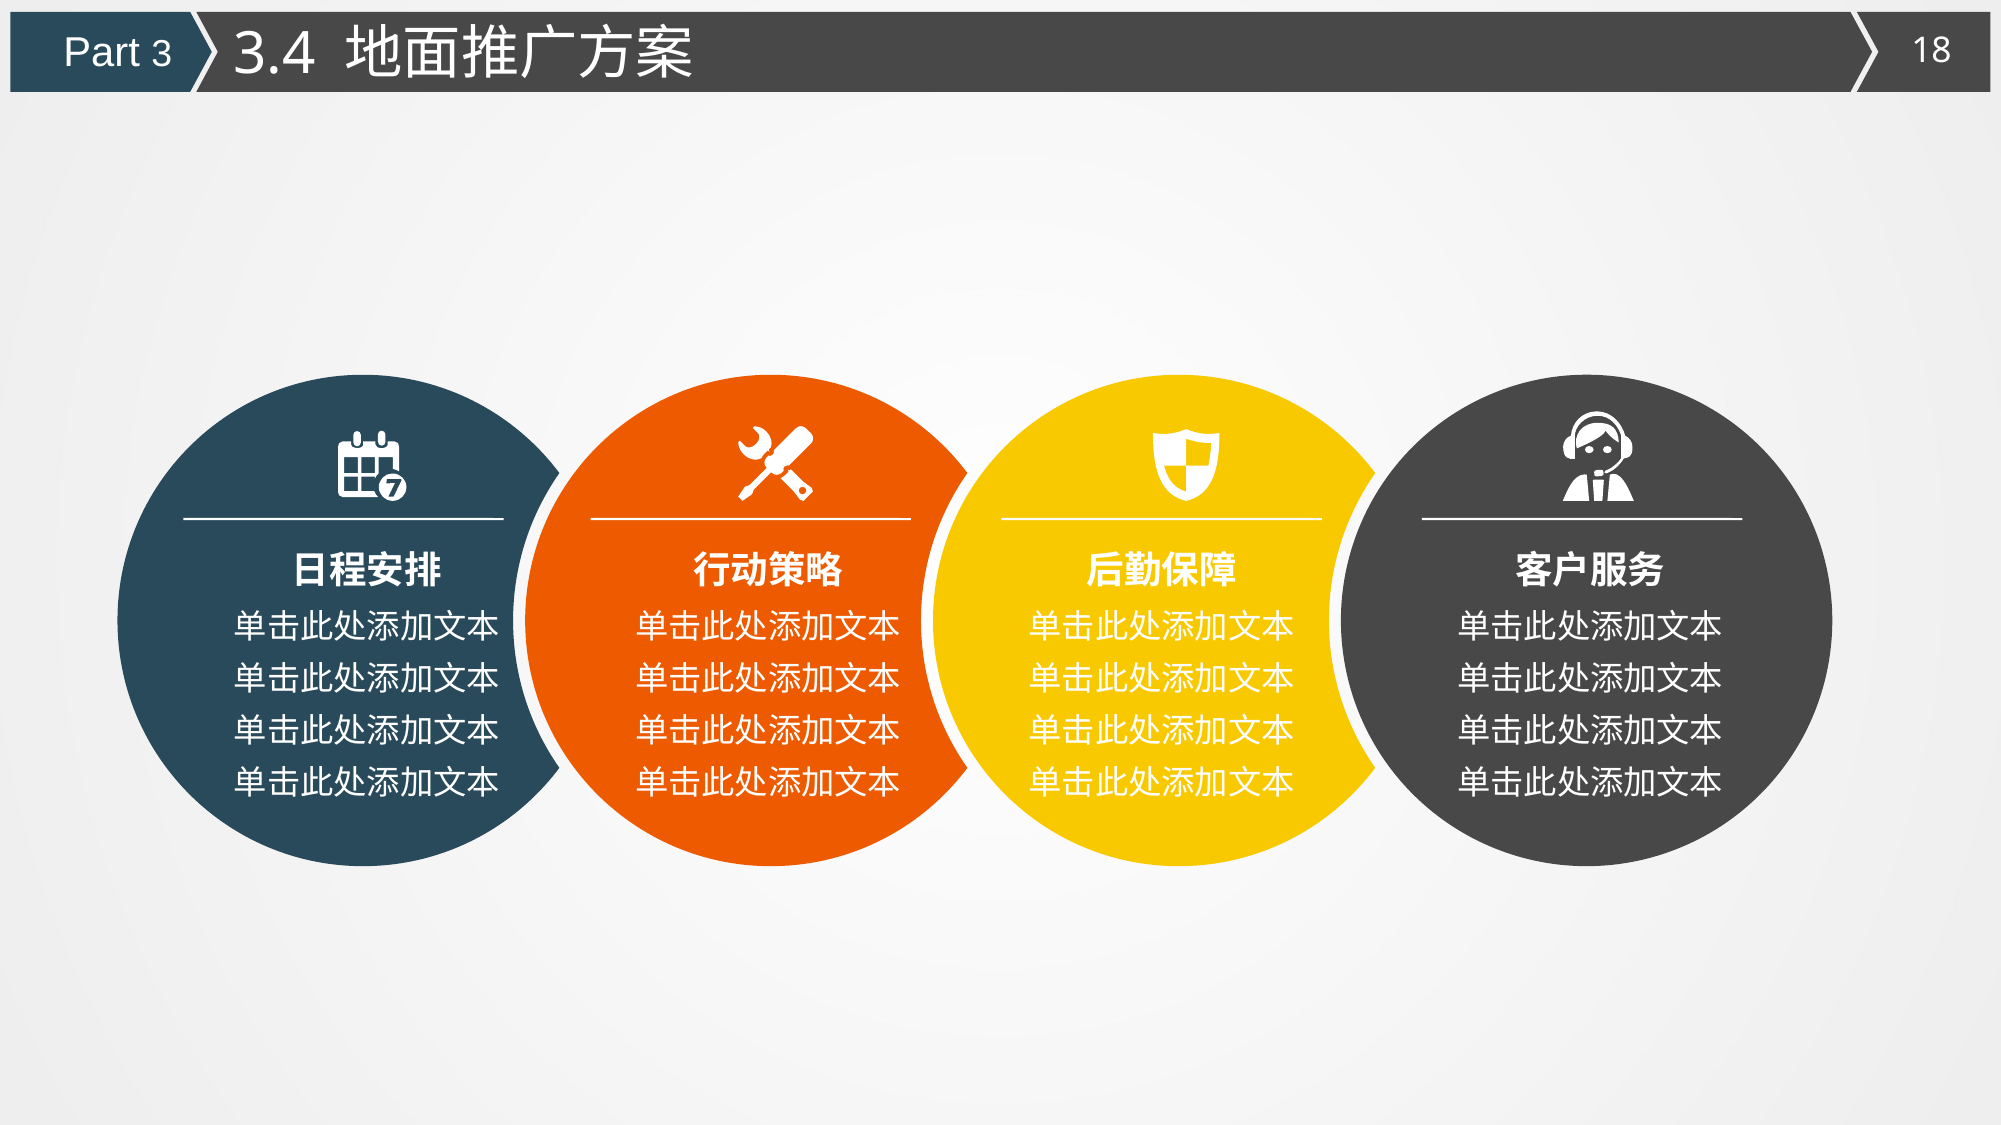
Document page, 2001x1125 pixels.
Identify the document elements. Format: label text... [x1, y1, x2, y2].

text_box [610, 538, 927, 817]
text_box [377, 430, 386, 446]
text_box [1562, 474, 1590, 501]
picture [0, 0, 2001, 1125]
text_box [1607, 473, 1634, 501]
text_box [1042, 825, 1315, 867]
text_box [1432, 538, 1749, 817]
text_box [933, 374, 1376, 819]
text_box [1153, 429, 1220, 501]
text_box [1563, 411, 1633, 477]
text_box [932, 695, 968, 806]
text_box [531, 374, 968, 802]
text_box [226, 825, 500, 867]
text_box [378, 473, 407, 501]
text_box [1592, 479, 1604, 501]
text_box [1450, 825, 1723, 867]
text_box [338, 431, 400, 498]
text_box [208, 538, 525, 817]
text_box [738, 426, 814, 501]
text_box [1340, 374, 1833, 808]
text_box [1003, 538, 1320, 817]
text_box [117, 374, 560, 807]
text_box [634, 825, 907, 867]
text_box 3.4 地面推广方案 [218, 7, 1046, 93]
text_box Part 3 [22, 17, 198, 83]
